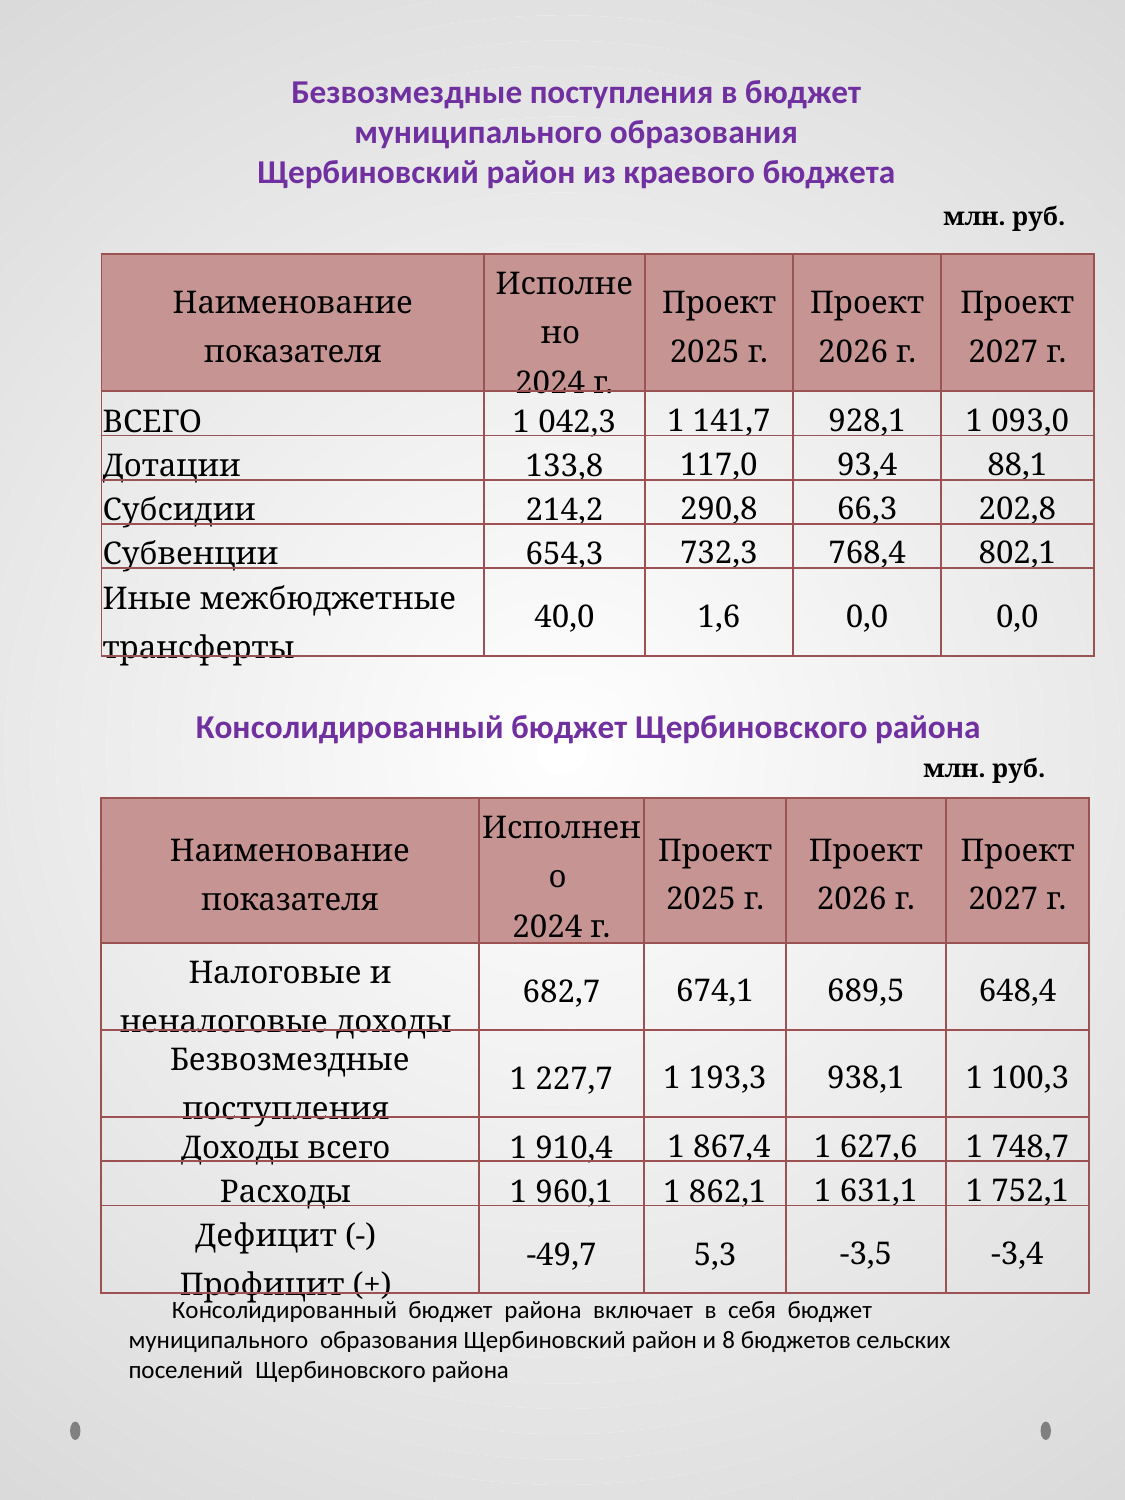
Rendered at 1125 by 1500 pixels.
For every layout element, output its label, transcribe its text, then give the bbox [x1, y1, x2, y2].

table_cell 689,5 [787, 944, 945, 1029]
table_cell 674,1 [645, 944, 785, 1029]
table_cell 928,1 [794, 392, 940, 435]
table_cell Субвенции [102, 525, 483, 567]
table_cell 1 193,3 [645, 1031, 785, 1116]
table_cell 1 093,0 [942, 392, 1093, 435]
table_cell 1 910,4 [480, 1118, 643, 1160]
table_cell 1 227,7 [480, 1031, 643, 1116]
table_cell ВСЕГО [102, 392, 483, 435]
table_cell 88,1 [942, 436, 1093, 479]
table_cell 1 752,1 [947, 1162, 1088, 1205]
table_cell Доходы всего [102, 1118, 478, 1160]
table_header Проект 2027 г. [942, 255, 1093, 390]
table_cell 1 141,7 [646, 392, 792, 435]
table_cell 1 748,7 [947, 1118, 1088, 1160]
table_header Проект 2025 г. [646, 255, 792, 390]
table_cell Расходы [102, 1162, 478, 1205]
table_cell 1 627,6 [787, 1118, 945, 1160]
table_cell 682,7 [480, 944, 643, 1029]
table_cell 1 042,3 [485, 392, 644, 435]
table_cell 1 100,3 [947, 1031, 1088, 1116]
table_cell 117,0 [646, 436, 792, 479]
table_cell 202,8 [942, 481, 1093, 523]
table_cell 938,1 [787, 1031, 945, 1116]
table_cell Налоговые и неналоговые доходы [102, 944, 478, 1029]
table_cell 1 960,1 [480, 1162, 643, 1205]
table_cell 802,1 [942, 525, 1093, 567]
text_box млн. руб. [908, 745, 1061, 791]
table_cell 5,3 [645, 1206, 785, 1292]
table_header Проект 2025 г. [645, 799, 785, 942]
table_cell -3,4 [947, 1206, 1088, 1292]
text_box млн. руб. [928, 192, 1093, 238]
table_cell 654,3 [485, 525, 644, 567]
table_cell 290,8 [646, 481, 792, 523]
text_box Консолидированный бюджет Щербиновского района [193, 704, 1002, 745]
table_cell 648,4 [947, 944, 1088, 1029]
table_header Проект 2026 г. [794, 255, 940, 390]
table_cell 732,3 [646, 525, 792, 567]
table_cell -3,5 [787, 1206, 945, 1292]
table_cell 133,8 [485, 436, 644, 479]
table_cell 66,3 [794, 481, 940, 523]
table_cell Безвозмездные поступления [102, 1031, 478, 1116]
table_cell 768,4 [794, 525, 940, 567]
table_cell 214,2 [485, 481, 644, 523]
table_cell 1 862,1 [645, 1162, 785, 1205]
table_cell Субсидии [102, 481, 483, 523]
text_box Консолидированный бюджет района включает в себя бюджет муниципального образования Щербиновский район и 8 бюджетов сельских поселений Щербиновского района [126, 1294, 1064, 1384]
table_cell Дефицит (-) Профицит (+) [102, 1206, 478, 1292]
table_header Исполнено 2024 г. [485, 255, 644, 390]
text_box Безвозмездные поступления в бюджет муниципального образования Щербиновский район из краевого бюджета [237, 69, 914, 190]
table_header Наименование показателя [102, 799, 478, 942]
table_header Проект 2026 г. [787, 799, 945, 942]
table_cell -49,7 [480, 1206, 643, 1292]
table_header Наименование показателя [102, 255, 483, 390]
table_cell Дотации [102, 436, 483, 479]
table_cell 1 631,1 [787, 1162, 945, 1205]
table_cell Иные межбюджетные трансферты [102, 569, 483, 655]
table_cell 1,6 [646, 569, 792, 655]
table_cell 1 867,4 [645, 1118, 785, 1160]
table_cell 40,0 [485, 569, 644, 655]
table_cell 93,4 [794, 436, 940, 479]
table_cell 0,0 [942, 569, 1093, 655]
table_cell 0,0 [794, 569, 940, 655]
table_header Исполнено 2024 г. [480, 799, 643, 942]
table_header Проект 2027 г. [947, 799, 1088, 942]
